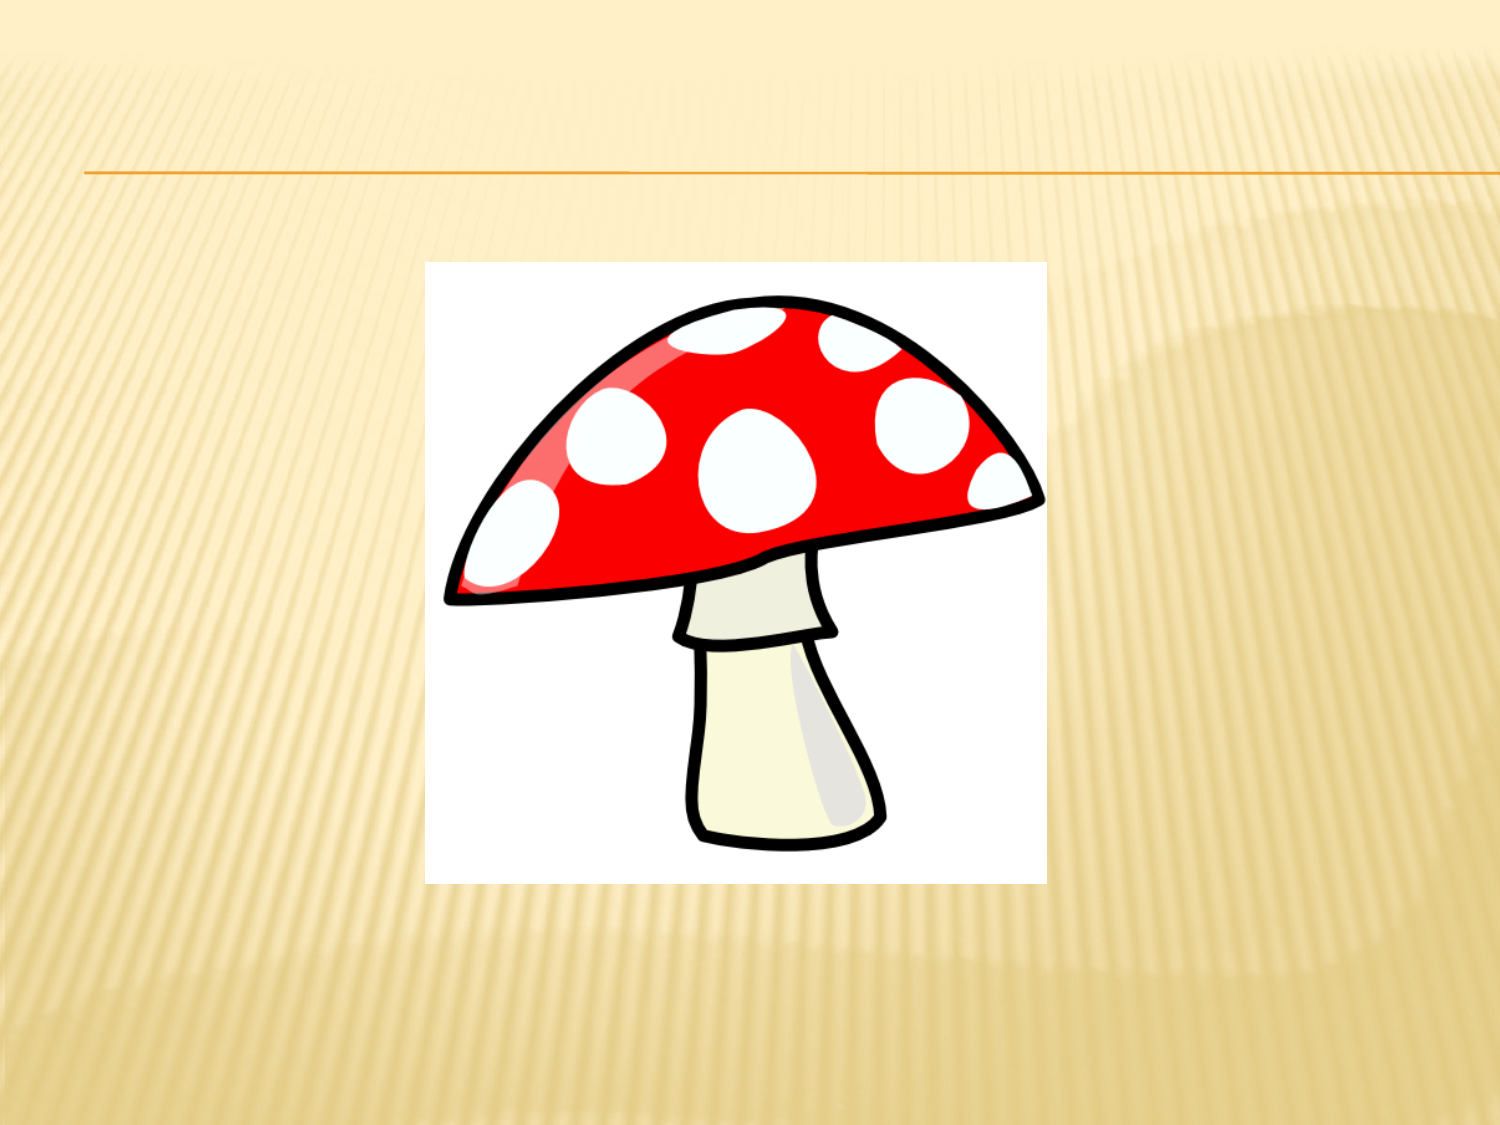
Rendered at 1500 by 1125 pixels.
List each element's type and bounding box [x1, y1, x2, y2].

list [424, 262, 1047, 884]
